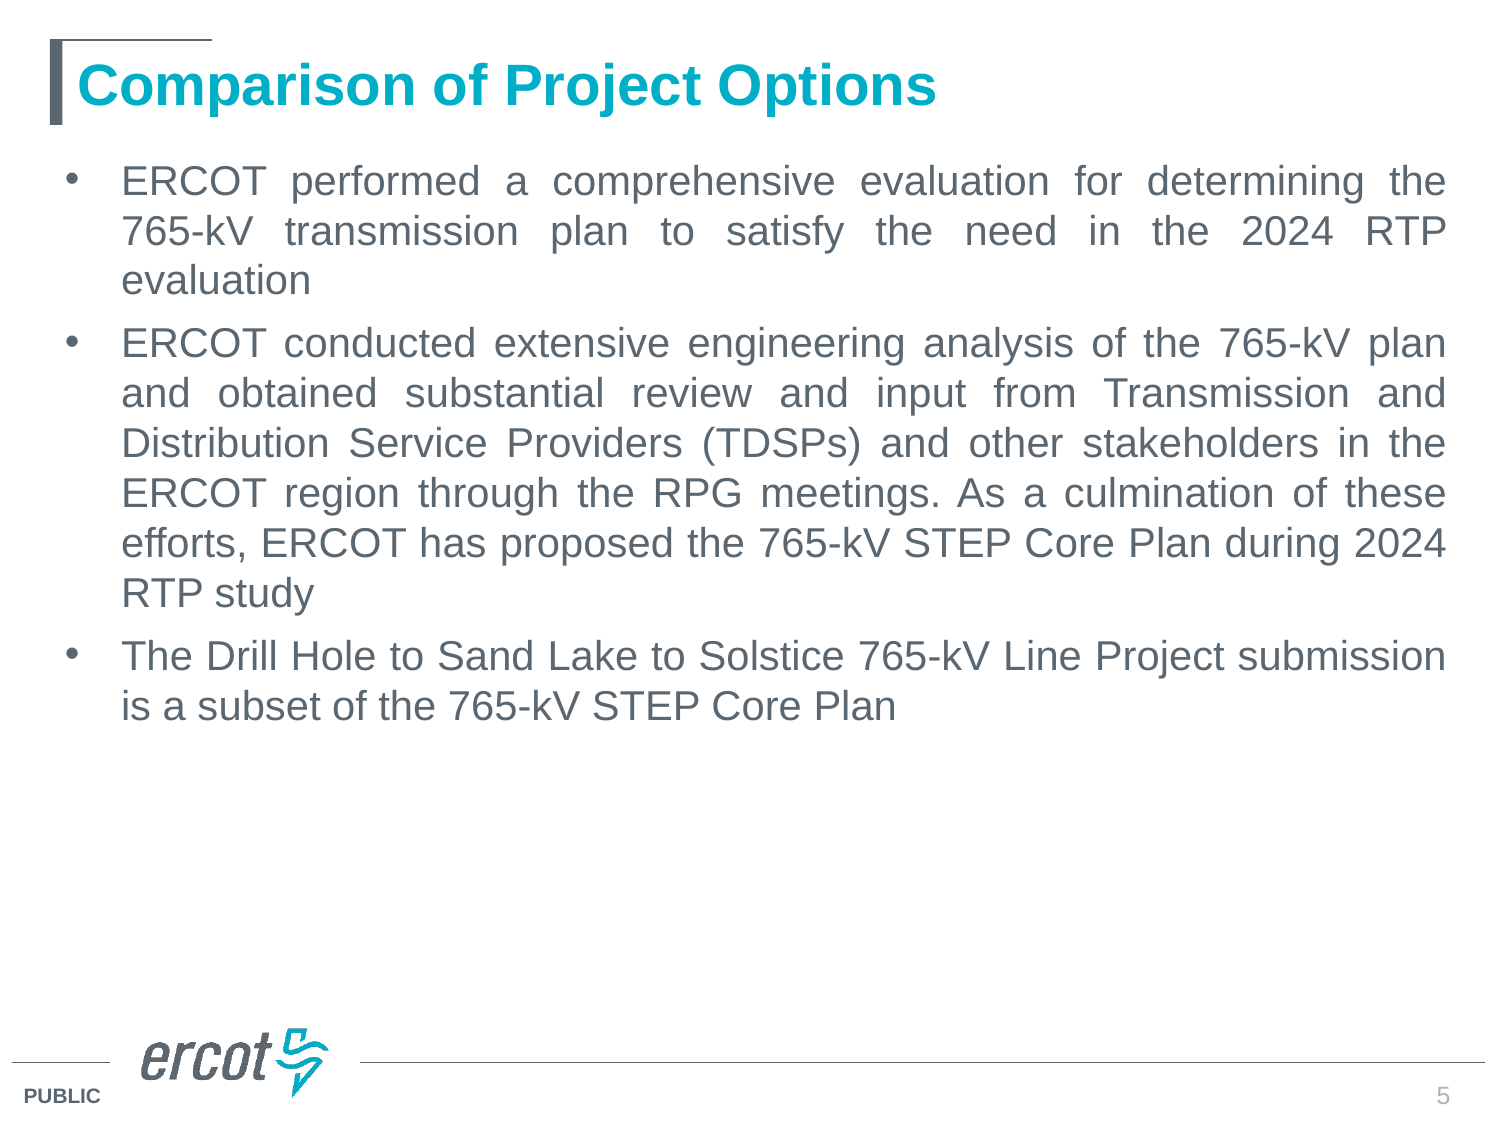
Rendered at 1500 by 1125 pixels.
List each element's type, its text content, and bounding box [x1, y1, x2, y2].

slide_number 5 [1400, 1076, 1488, 1113]
title Comparison of Project Options [62, 39, 1463, 125]
list ERCOT performed a comprehensive evaluation for determining the 765-kV transmission plan to satisfy the need in the 2024 RTP evaluation ERCOT conducted extensive engineering analysis of the 765-kV plan and obtained substantial review and input from Transmission and Distribution Service Providers (TDSPs) and other stakeholders in the ERCOT region through the RPG meetings. As a culmination of these efforts, ERCOT has proposed the 765-kV STEP Core Plan during 2024 RTP study The Drill Hole to Sand Lake to Solstice 765-kV Line Project submission is a subset of the 765-kV STEP Core Plan [50, 145, 1463, 1032]
picture [137, 1032, 332, 1100]
